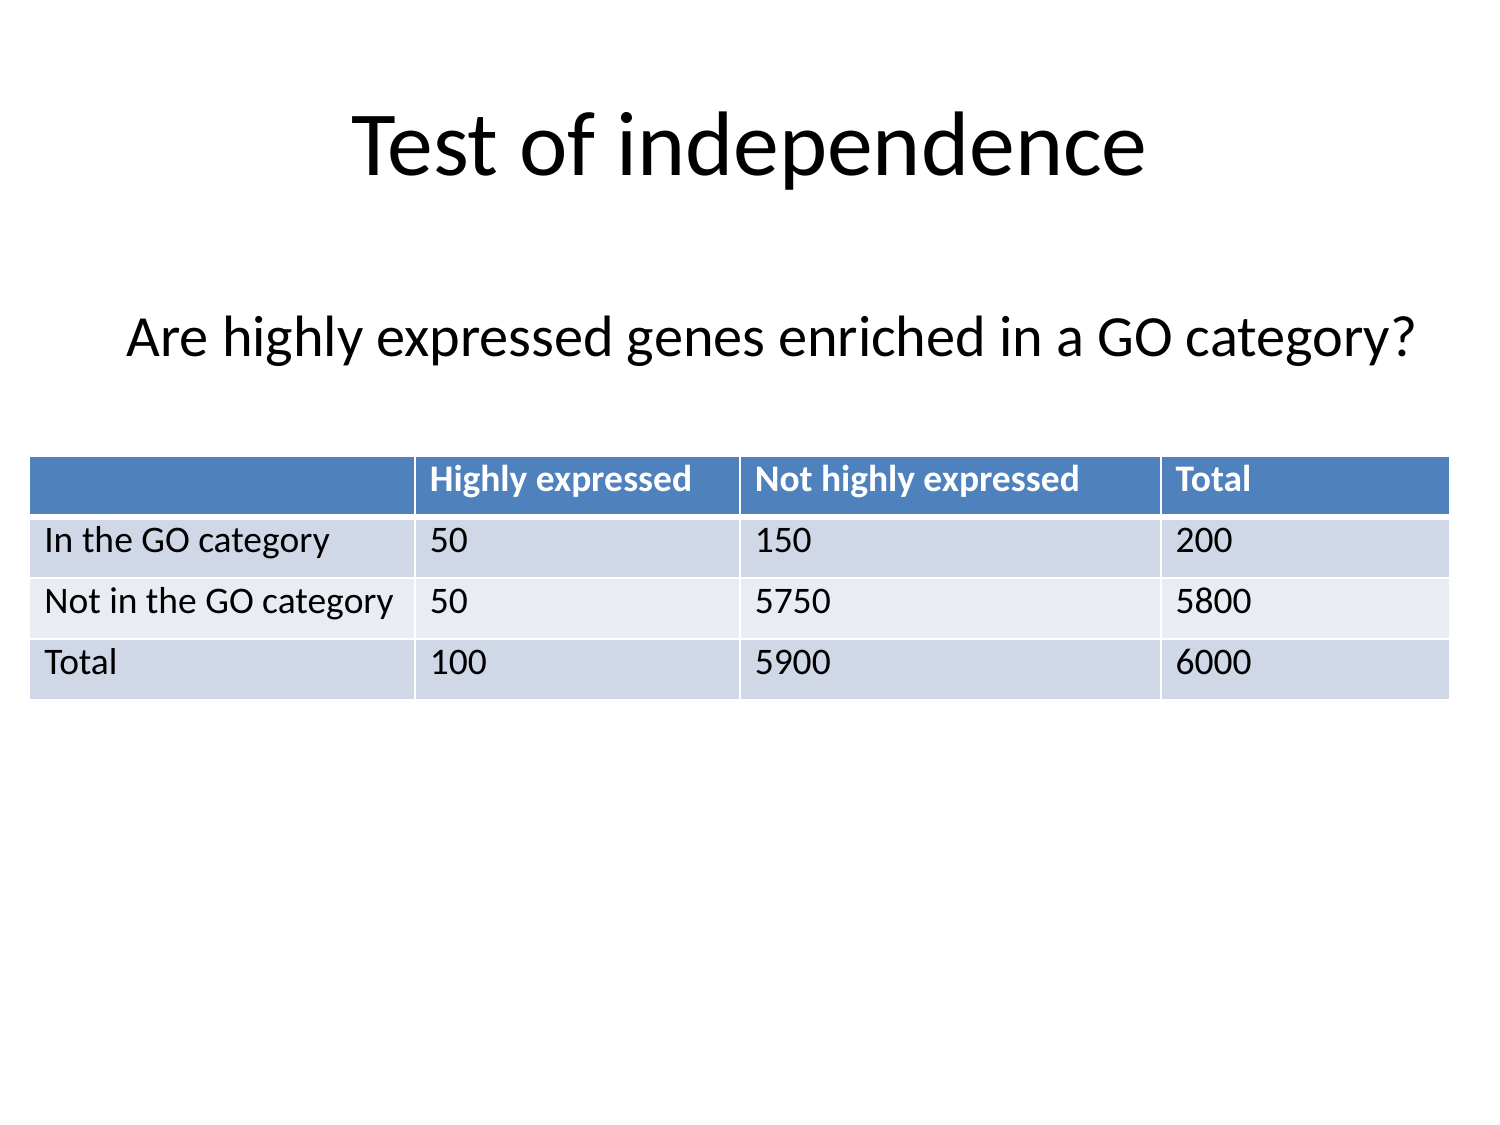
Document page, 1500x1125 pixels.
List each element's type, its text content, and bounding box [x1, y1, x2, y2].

table_cell Not in the GO category [30, 579, 414, 638]
table_cell 200 [1162, 520, 1449, 577]
table_cell Total [30, 640, 414, 699]
table_cell 5800 [1162, 579, 1449, 638]
table_cell 5900 [741, 640, 1160, 699]
table_cell 5750 [741, 579, 1160, 638]
text_box Are highly expressed genes enriched in a GO category? [112, 290, 1435, 376]
table_cell 150 [741, 520, 1160, 577]
table_cell In the GO category [30, 520, 414, 577]
title Test of independence [75, 45, 1425, 233]
table_header [30, 457, 414, 514]
table_cell 50 [416, 520, 739, 577]
table_header Highly expressed [416, 457, 739, 514]
table_header Total [1162, 457, 1449, 514]
table_cell 6000 [1162, 640, 1449, 699]
table_cell 100 [416, 640, 739, 699]
table_cell 50 [416, 579, 739, 638]
table_header Not highly expressed [741, 457, 1160, 514]
